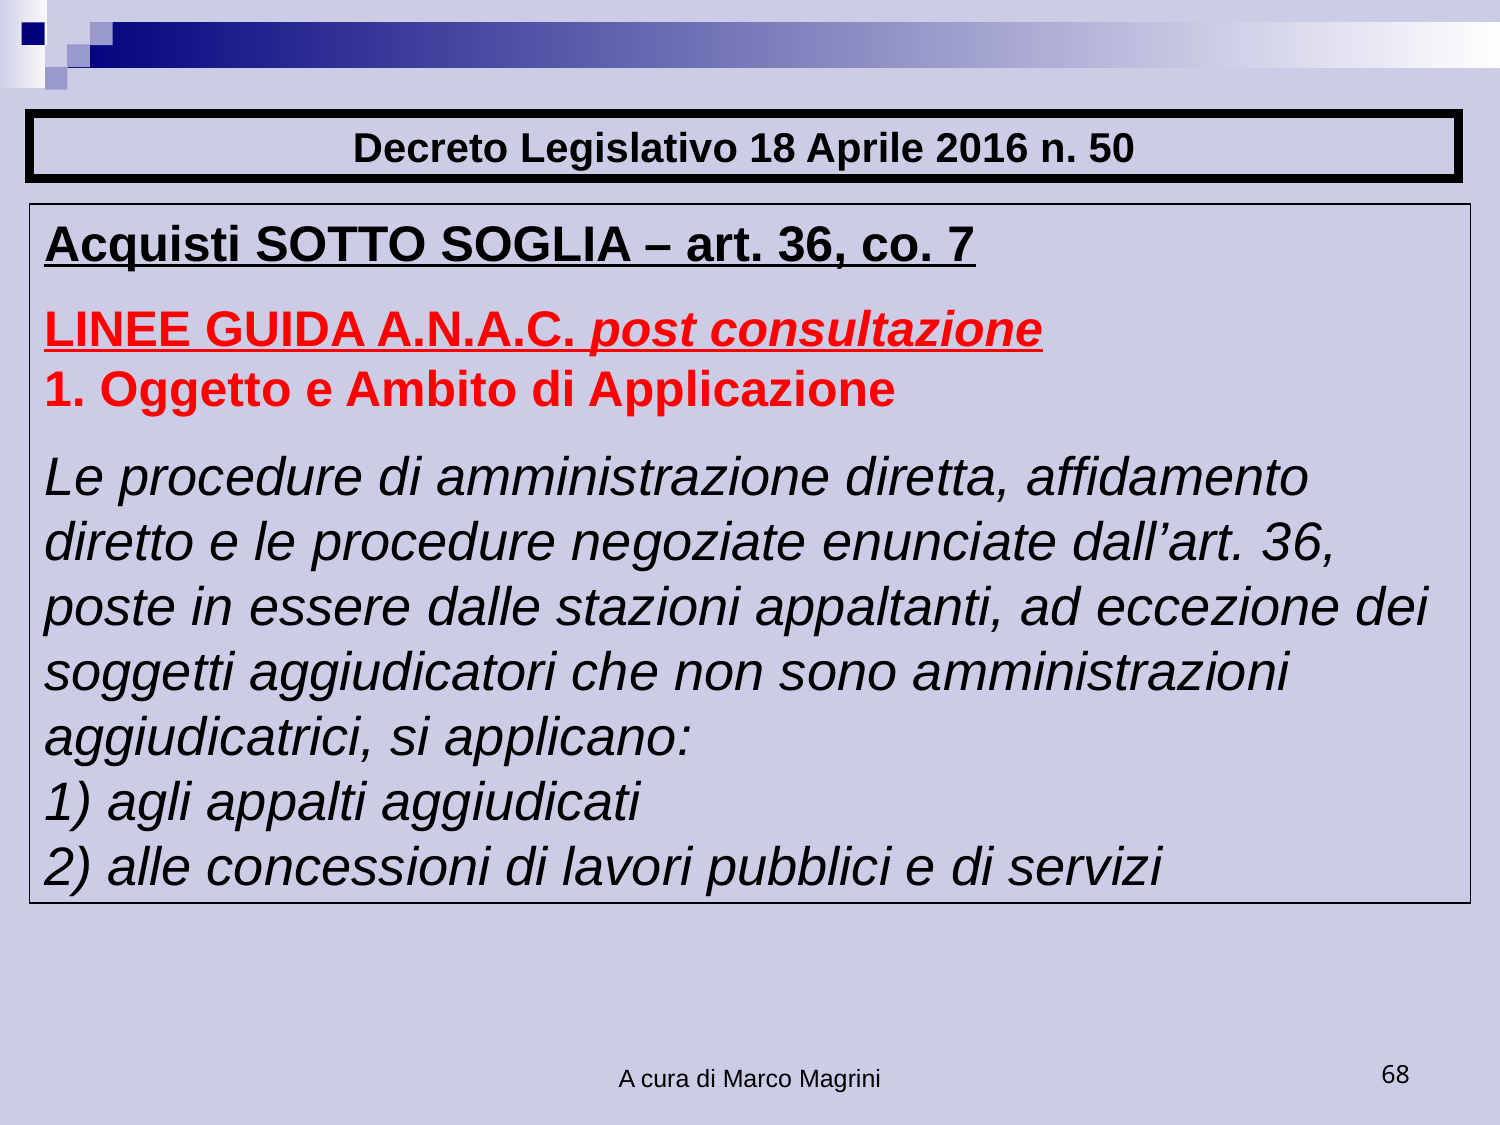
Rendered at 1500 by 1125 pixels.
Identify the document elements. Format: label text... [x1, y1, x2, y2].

text_box Acquisti SOTTO SOGLIA – art. 36, co. 7 LINEE GUIDA A.N.A.C. post consultazione 1. Oggetto e Ambito di Applicazione Le procedure di amministrazione diretta, affidamento diretto e le procedure negoziate enunciate dall’art. 36, poste in essere dalle stazioni appaltanti, ad eccezione dei soggetti aggiudicatori che non sono amministrazioni aggiudicatrici, si applicano: 1) agli appalti aggiudicati 2) alle concessioni di lavori pubblici e di servizi [29, 203, 1471, 904]
footer A cura di Marco Magrini [512, 1025, 988, 1100]
slide_number 68 [1074, 1025, 1425, 1100]
text_box Decreto Legislativo 18 Aprile 2016 n. 50 [29, 113, 1459, 179]
